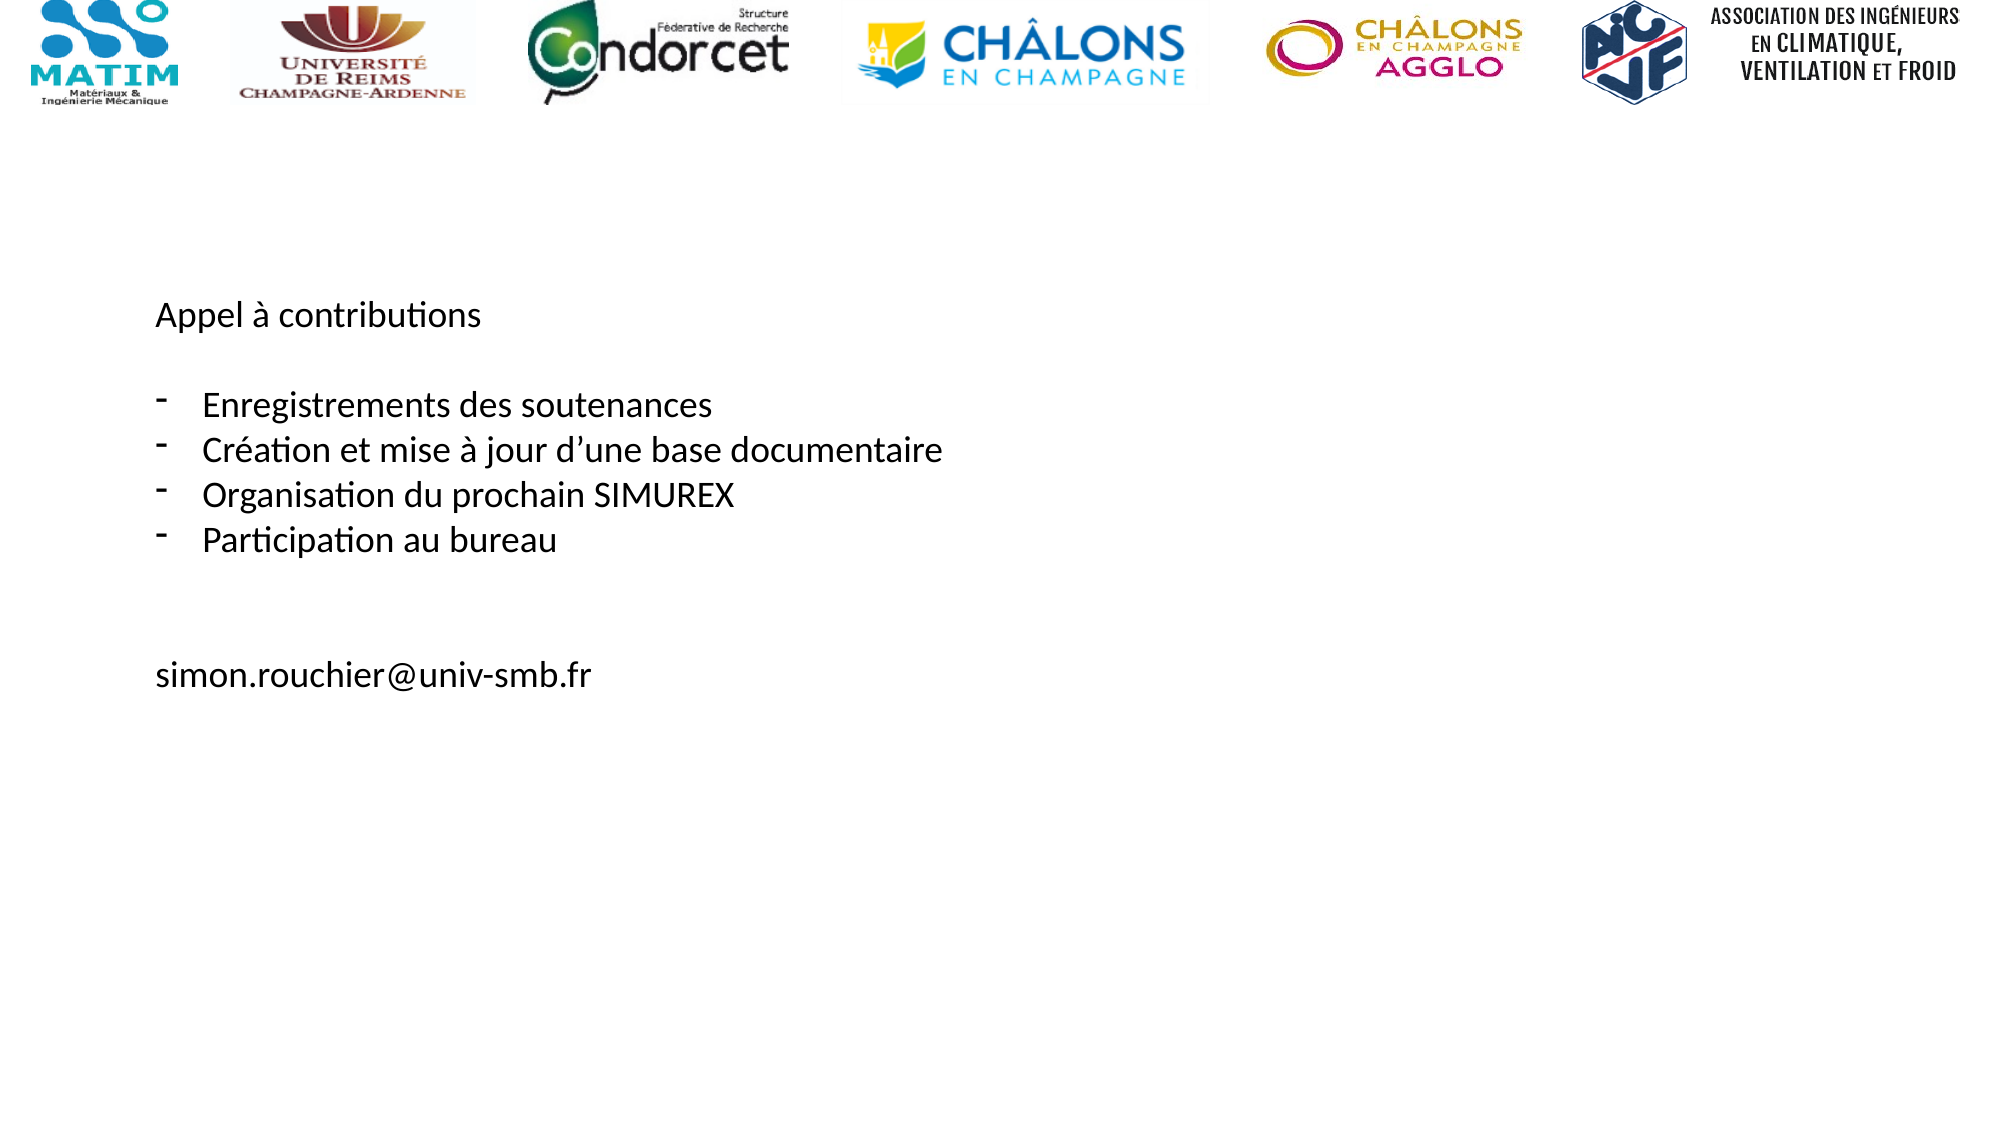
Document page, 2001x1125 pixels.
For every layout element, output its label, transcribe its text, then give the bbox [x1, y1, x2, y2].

picture [31, 0, 178, 105]
picture [230, 0, 476, 105]
picture [841, 0, 1210, 105]
picture [1581, 0, 1960, 105]
text_box Appel à contributions Enregistrements des soutenances Création et mise à jour d’une base documentaire Organisation du prochain SIMUREX Participation au bureau simon.rouchier@univ-smb.fr [140, 282, 960, 703]
picture [528, 0, 789, 105]
picture [1262, 0, 1528, 105]
